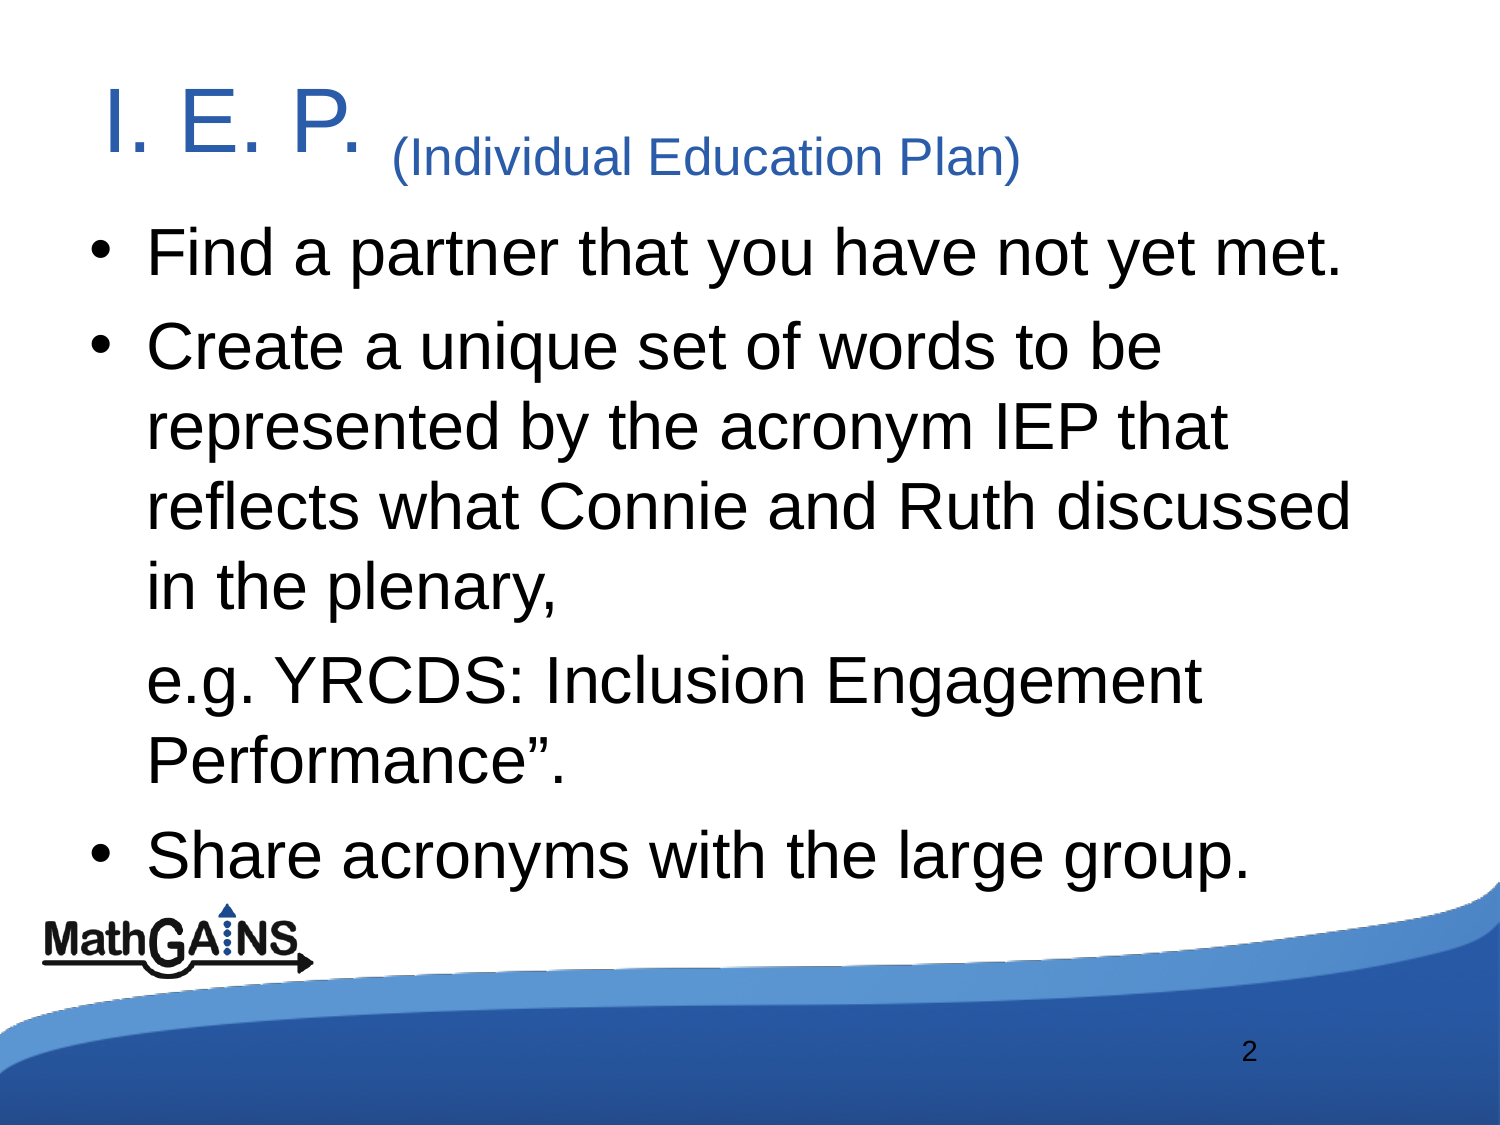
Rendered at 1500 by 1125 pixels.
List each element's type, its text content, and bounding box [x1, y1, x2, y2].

title I. E. P. (Individual Education Plan) [86, 0, 1438, 249]
list Find a partner that you have not yet met. Create a unique set of words to be represented by the acronym IEP that reflects what Connie and Ruth discussed in the plenary, e.g. YRCDS: Inclusion Engagement Performance”. Share acronyms with the large group. [74, 199, 1426, 876]
picture [0, 878, 1500, 1125]
